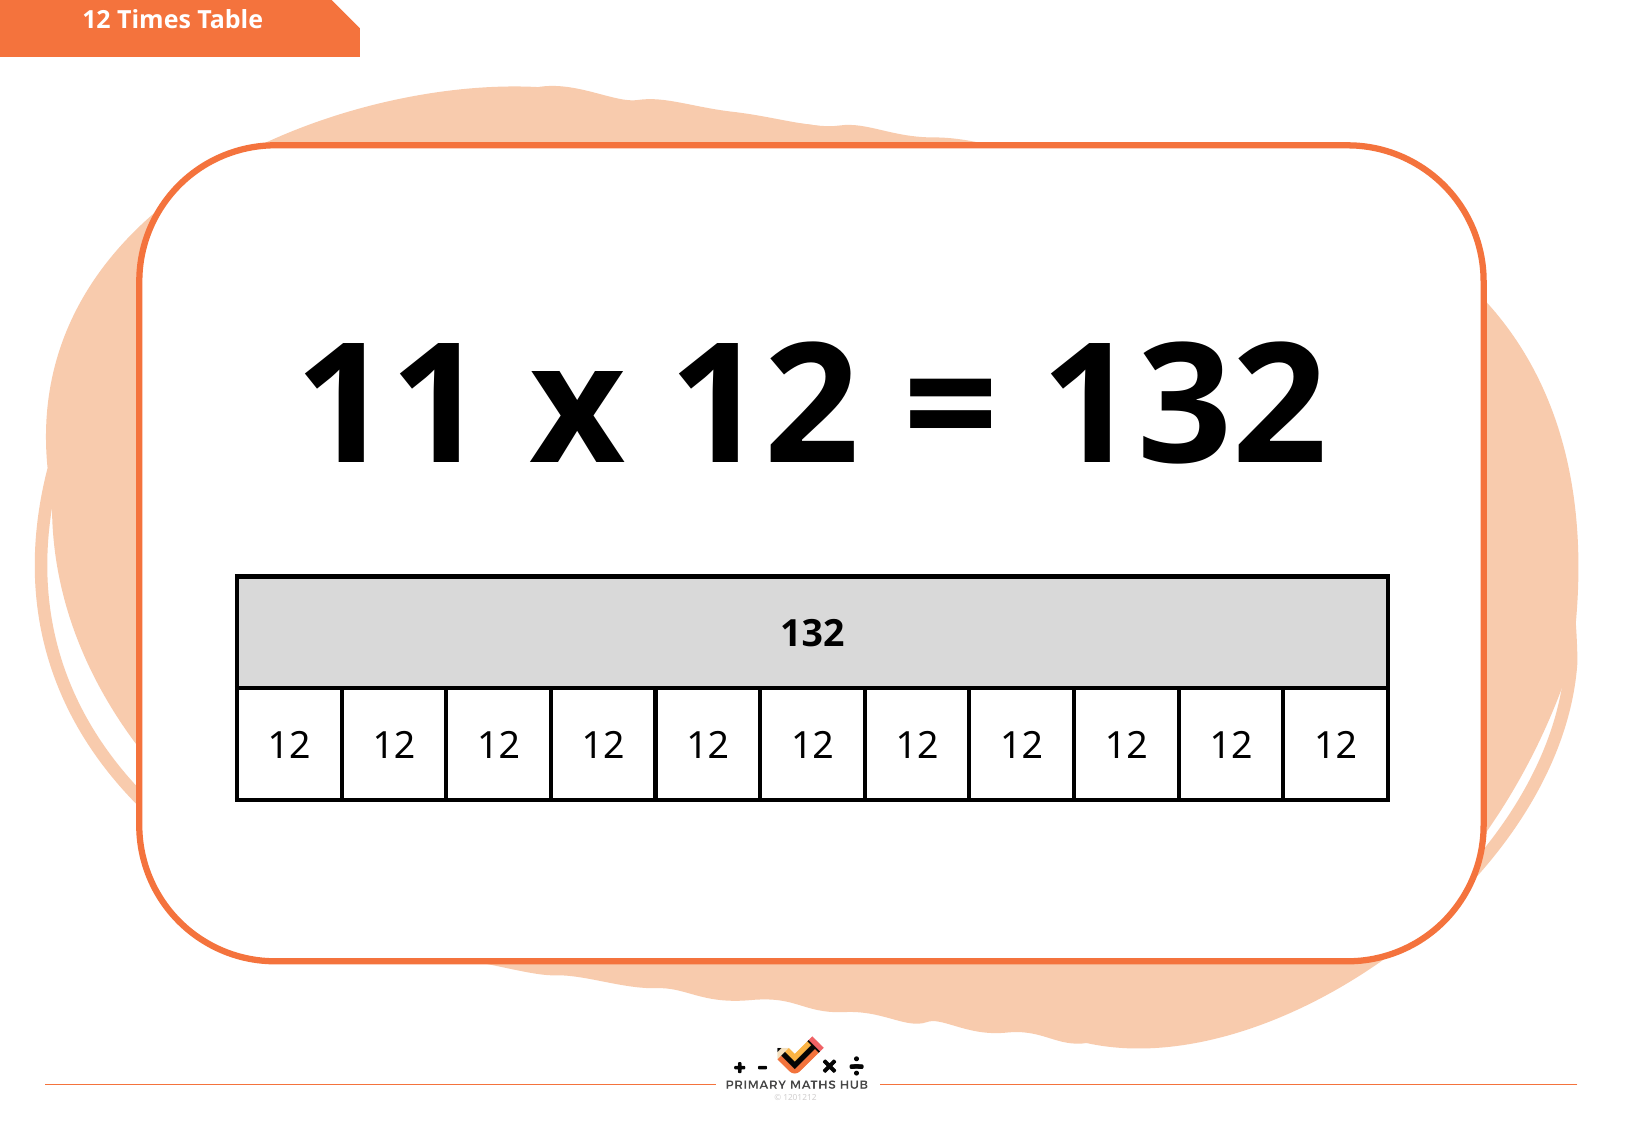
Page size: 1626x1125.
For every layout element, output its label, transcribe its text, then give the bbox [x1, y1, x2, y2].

table_cell 12 [1076, 690, 1177, 798]
table_cell 12 [344, 690, 444, 798]
table_cell 12 [239, 690, 340, 798]
table_cell 12 [867, 690, 967, 798]
table_cell 12 [553, 690, 653, 798]
text_box [273, 91, 956, 144]
text_box [1479, 300, 1579, 867]
text_box [39, 214, 155, 799]
table_cell 12 [1181, 690, 1281, 798]
table_cell 12 [762, 690, 863, 798]
text_box [496, 960, 1374, 1044]
table_cell 12 [1285, 690, 1386, 798]
table_header 132 [239, 579, 1386, 686]
text_box 12 Times Table [0, 0, 361, 58]
text_box [138, 144, 1485, 963]
table_cell 12 [658, 690, 758, 798]
picture [722, 1034, 872, 1094]
table_cell 12 [448, 690, 549, 798]
table_cell 12 [971, 690, 1072, 798]
text_box 11 x 12 = 132 [140, 288, 1485, 503]
text_box © 1201212 [720, 1084, 870, 1110]
